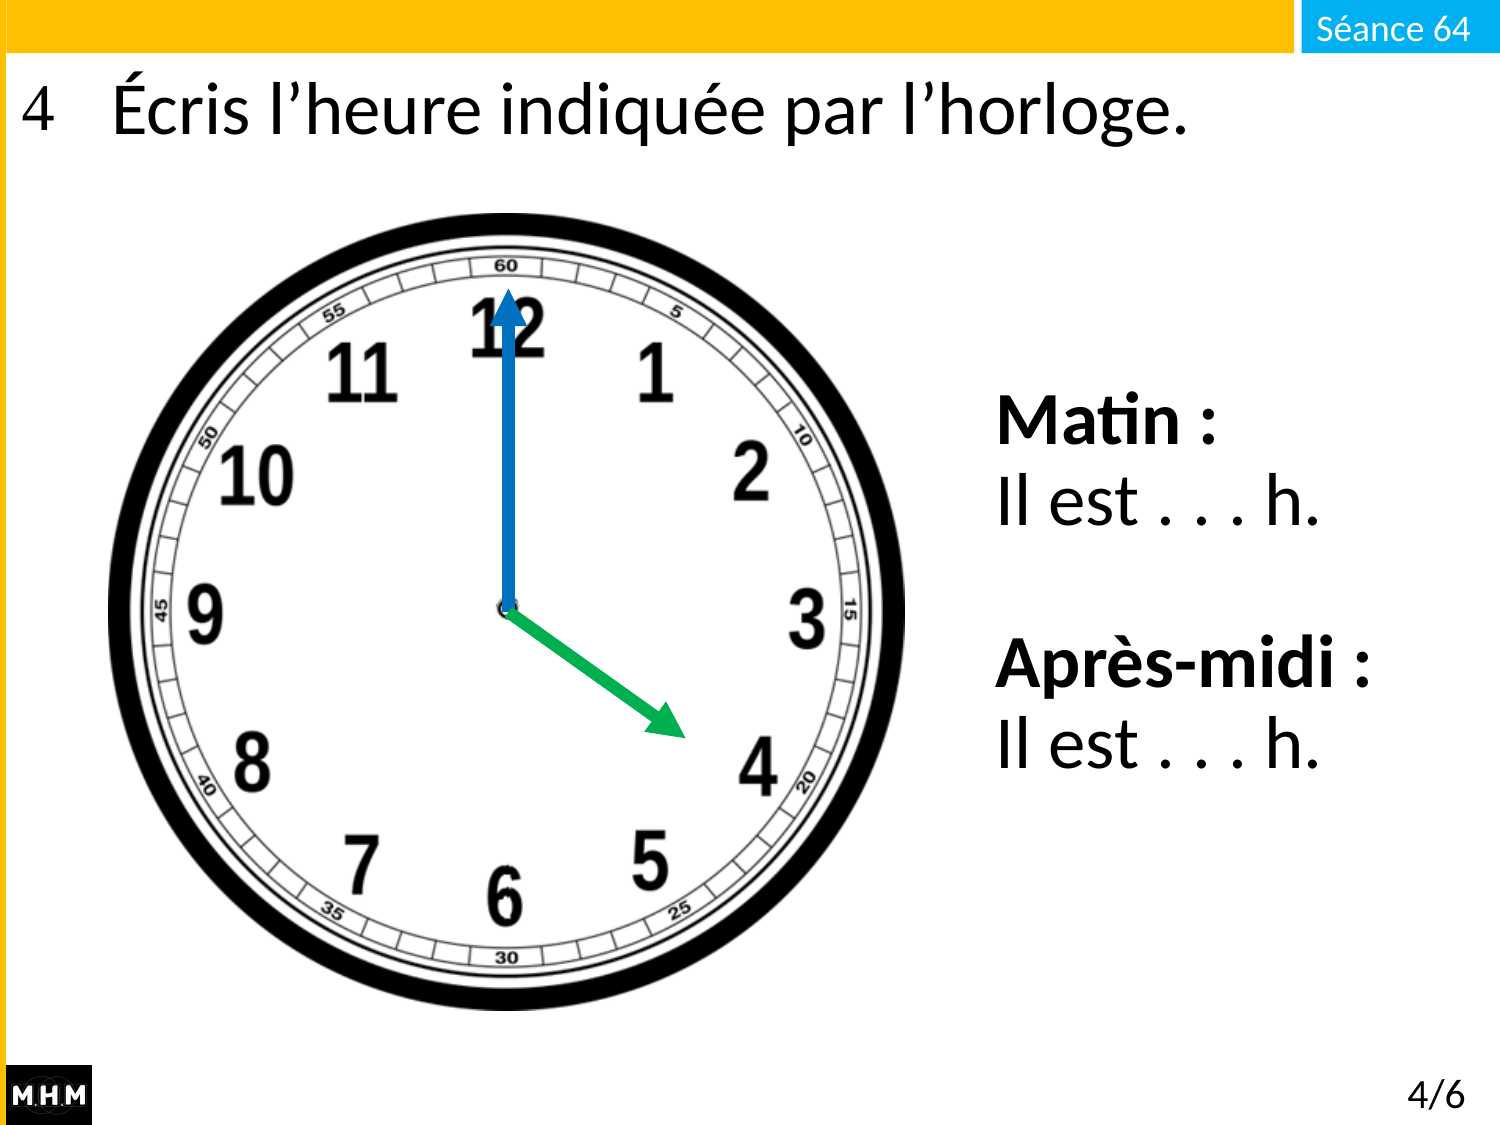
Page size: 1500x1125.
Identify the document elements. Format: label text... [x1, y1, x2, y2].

list 4/6 [1373, 1064, 1500, 1125]
title Écris l’heure indiquée par l’horloge. [96, 60, 1391, 160]
picture [6, 1065, 92, 1125]
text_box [508, 611, 686, 739]
text_box Matin : Il est . . . h. Après-midi : Il est . . . h. [980, 301, 1500, 863]
picture [108, 213, 905, 1011]
